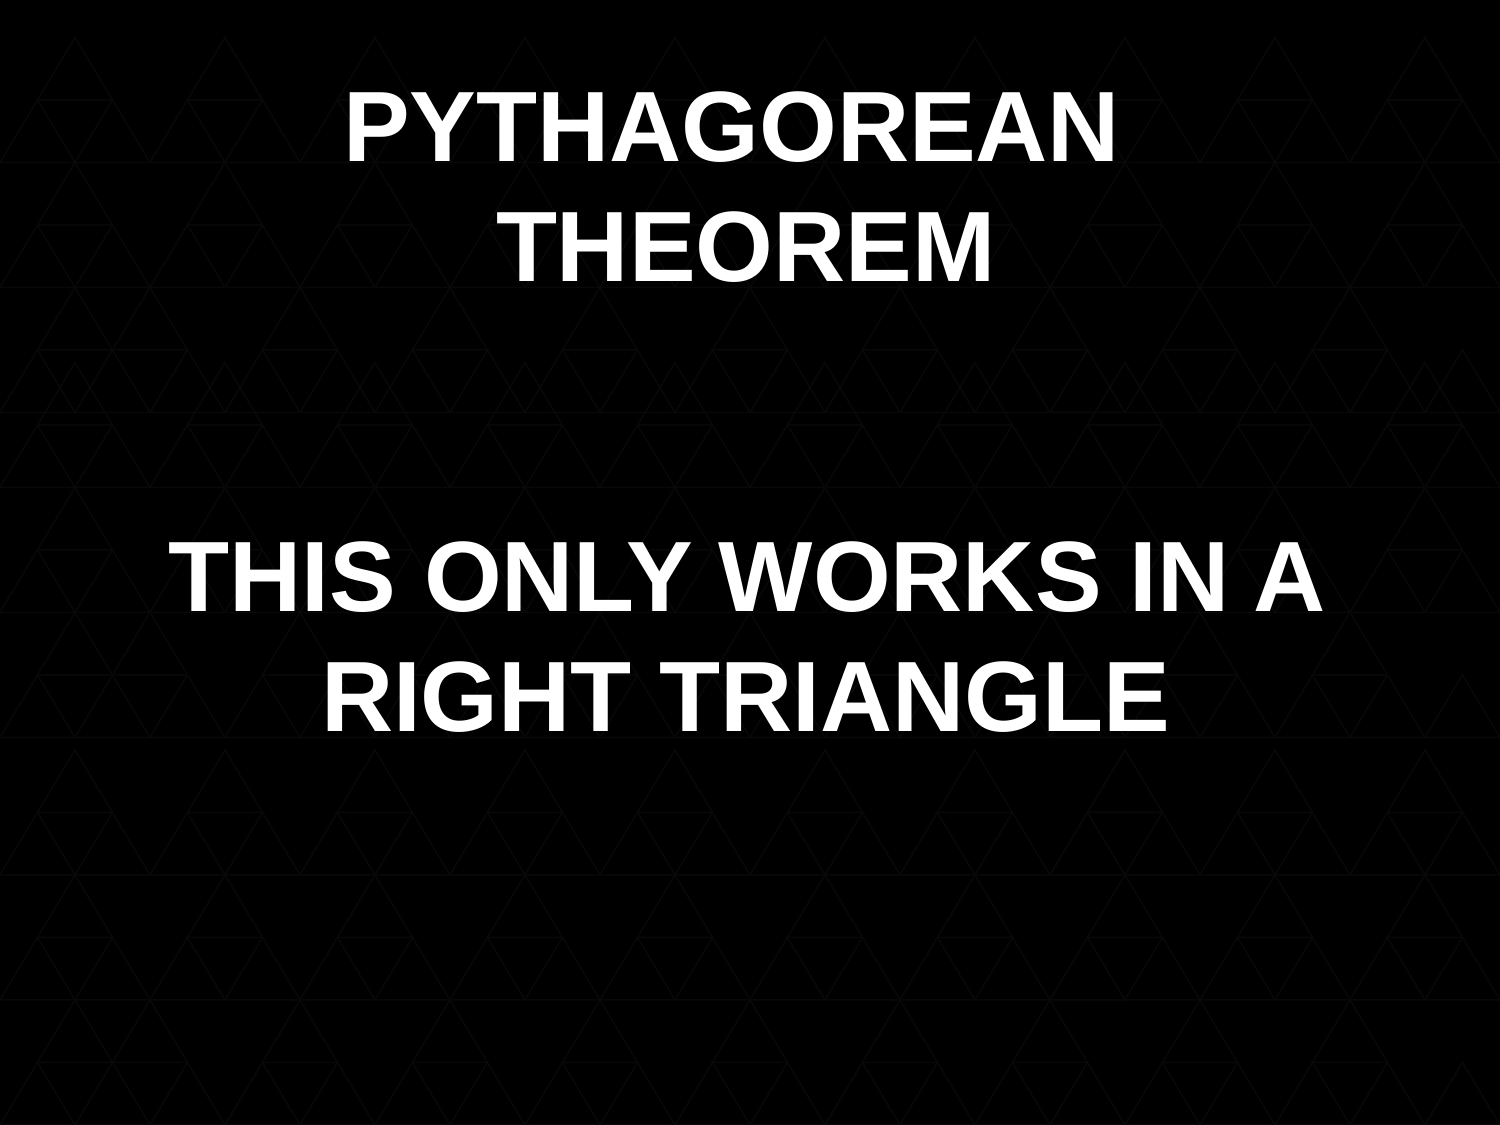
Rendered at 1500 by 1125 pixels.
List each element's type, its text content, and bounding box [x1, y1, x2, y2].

text_box PYTHAGOREAN THEOREM [64, 37, 1428, 325]
text_box THIS ONLY WORKS IN A RIGHT TRIANGLE [64, 487, 1428, 775]
